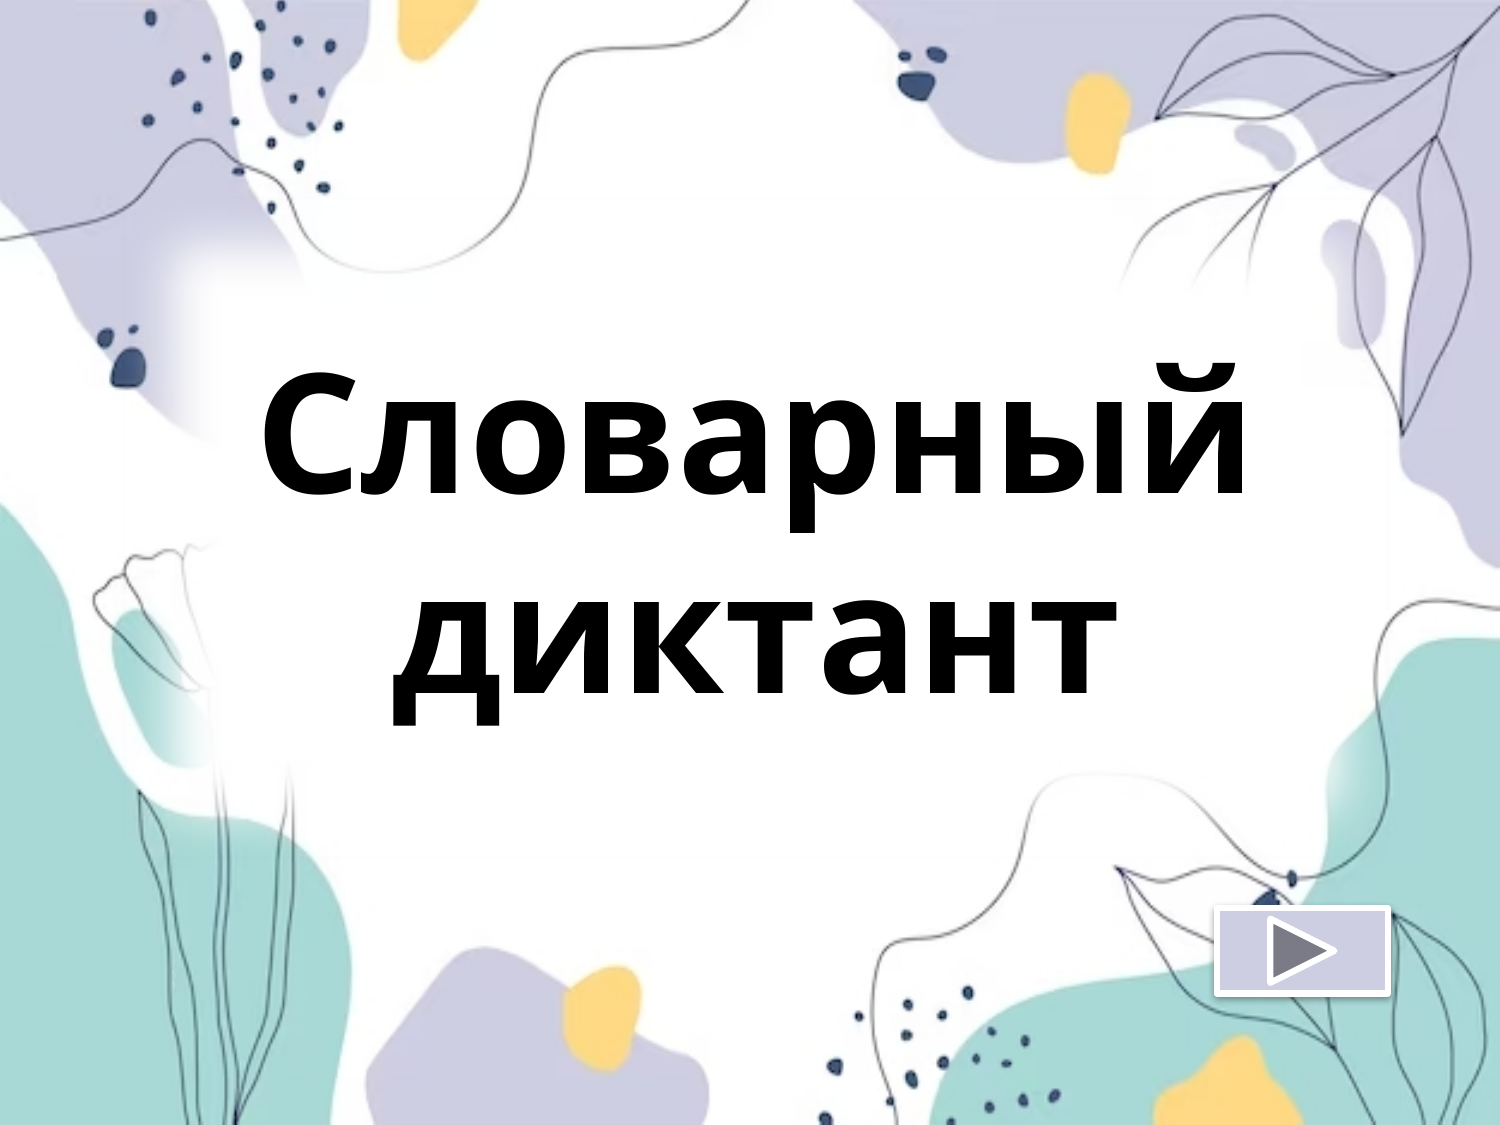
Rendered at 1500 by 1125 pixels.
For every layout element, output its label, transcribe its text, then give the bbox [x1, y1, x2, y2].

picture [0, 0, 1500, 1125]
text_box [1214, 905, 1391, 997]
text_box Словарный диктант [207, 280, 1305, 775]
text_box [198, 271, 1314, 784]
